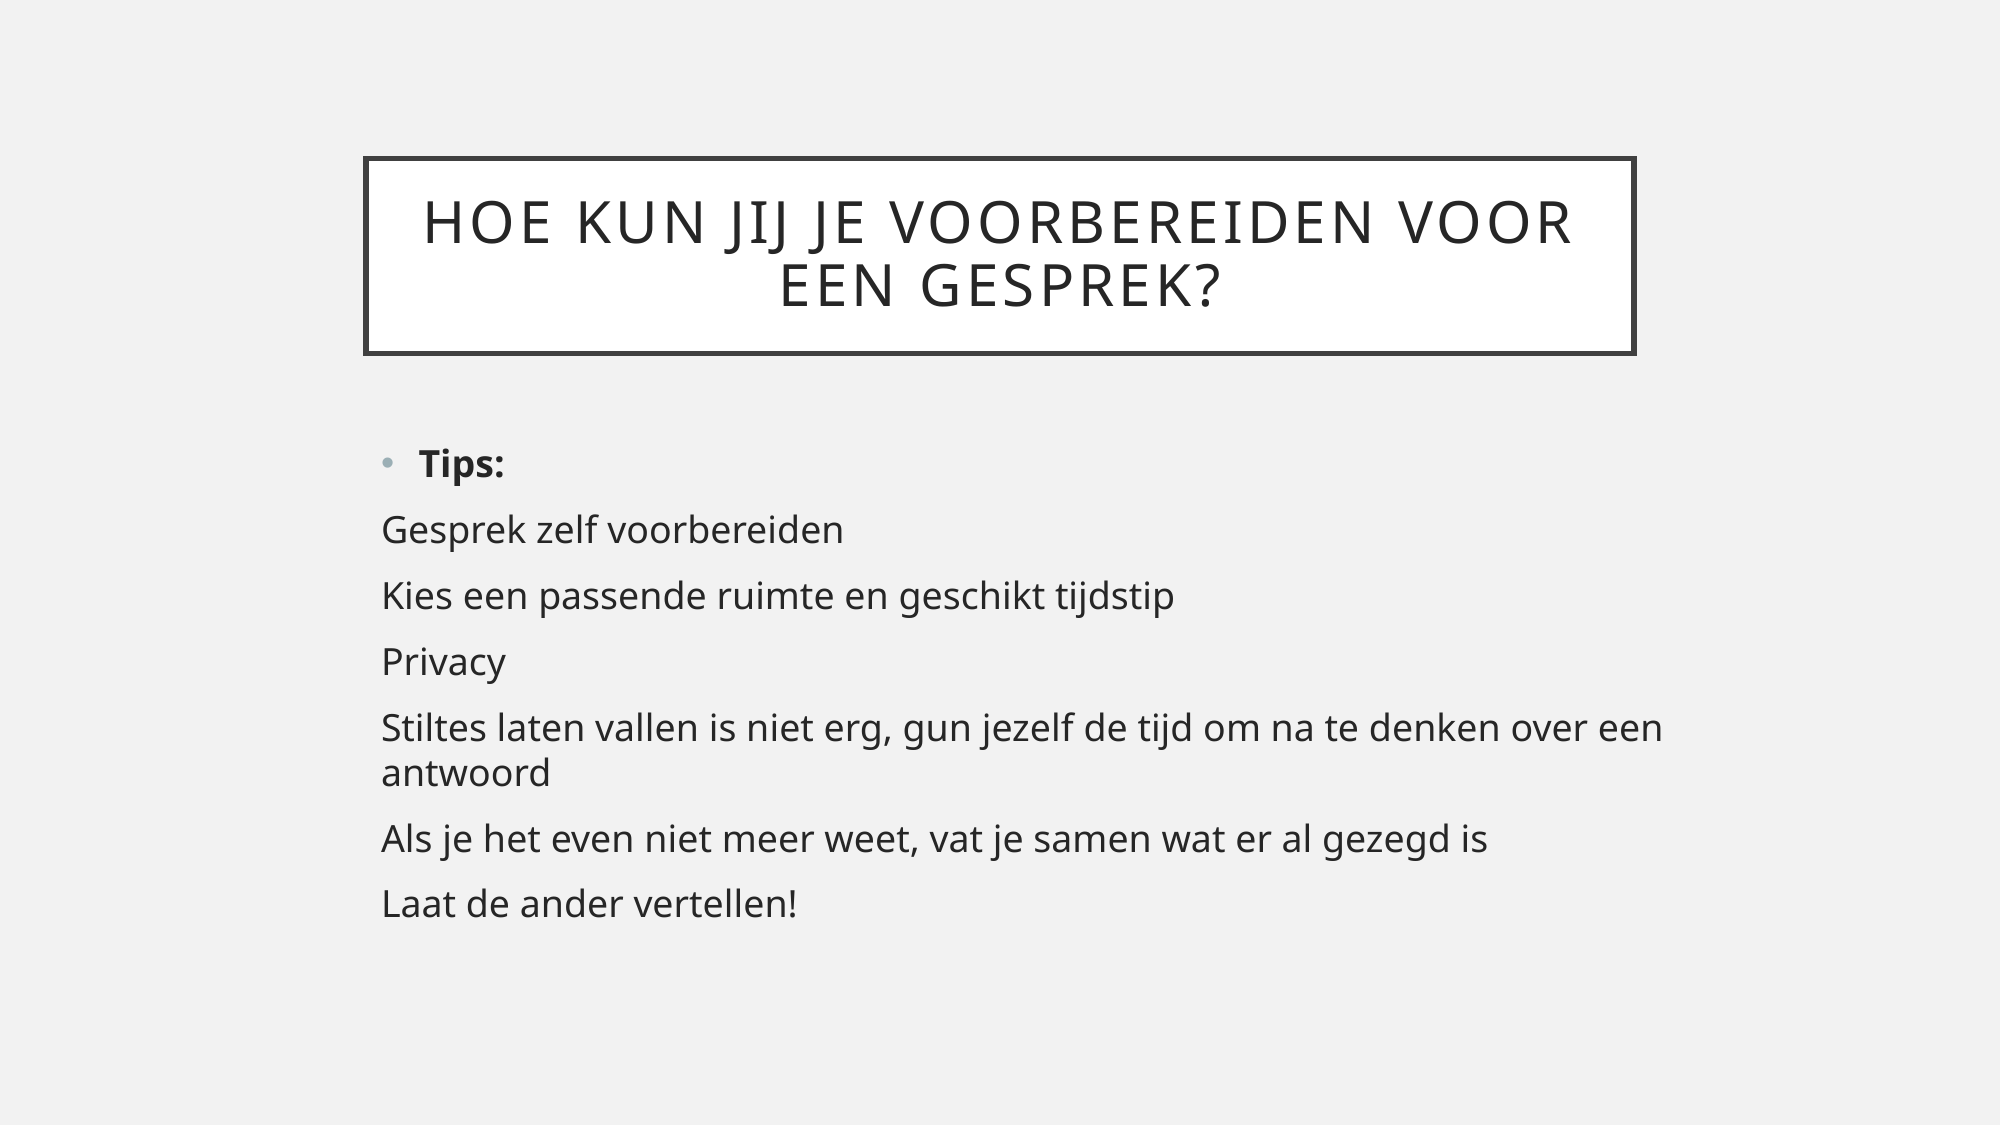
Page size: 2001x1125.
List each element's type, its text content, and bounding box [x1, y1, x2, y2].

title Hoe kun jij je voorbereiden voor een gesprek? [363, 156, 1637, 356]
list Tips: Gesprek zelf voorbereiden Kies een passende ruimte en geschikt tijdstip Privacy Stiltes laten vallen is niet erg, gun jezelf de tijd om na te denken over een antwoord Als je het even niet meer weet, vat je samen wat er al gezegd is Laat de ander vertellen! [366, 432, 1728, 1014]
